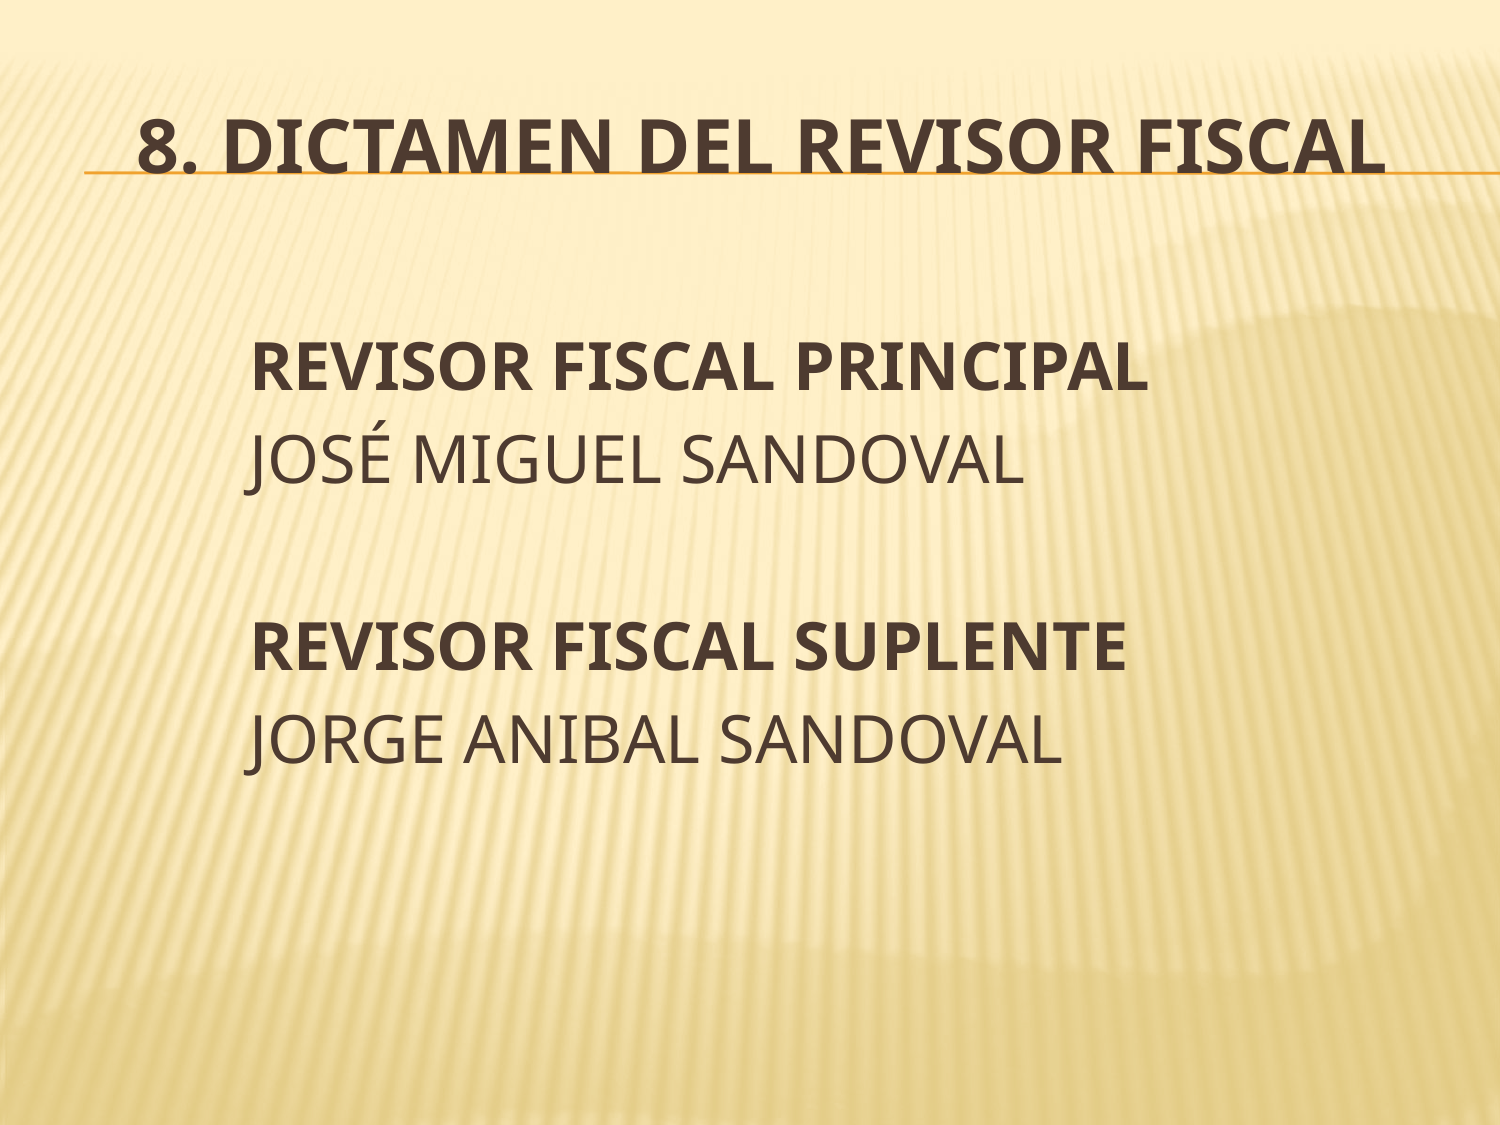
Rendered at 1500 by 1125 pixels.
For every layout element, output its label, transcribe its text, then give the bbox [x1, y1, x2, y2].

title 8. DICTAMEN DEL REVISOR FISCAL [50, 75, 1475, 213]
list REVISOR FISCAL PRINCIPAL JOSÉ MIGUEL SANDOVAL REVISOR FISCAL SUPLENTE JORGE ANIBAL SANDOVAL [234, 316, 1465, 923]
